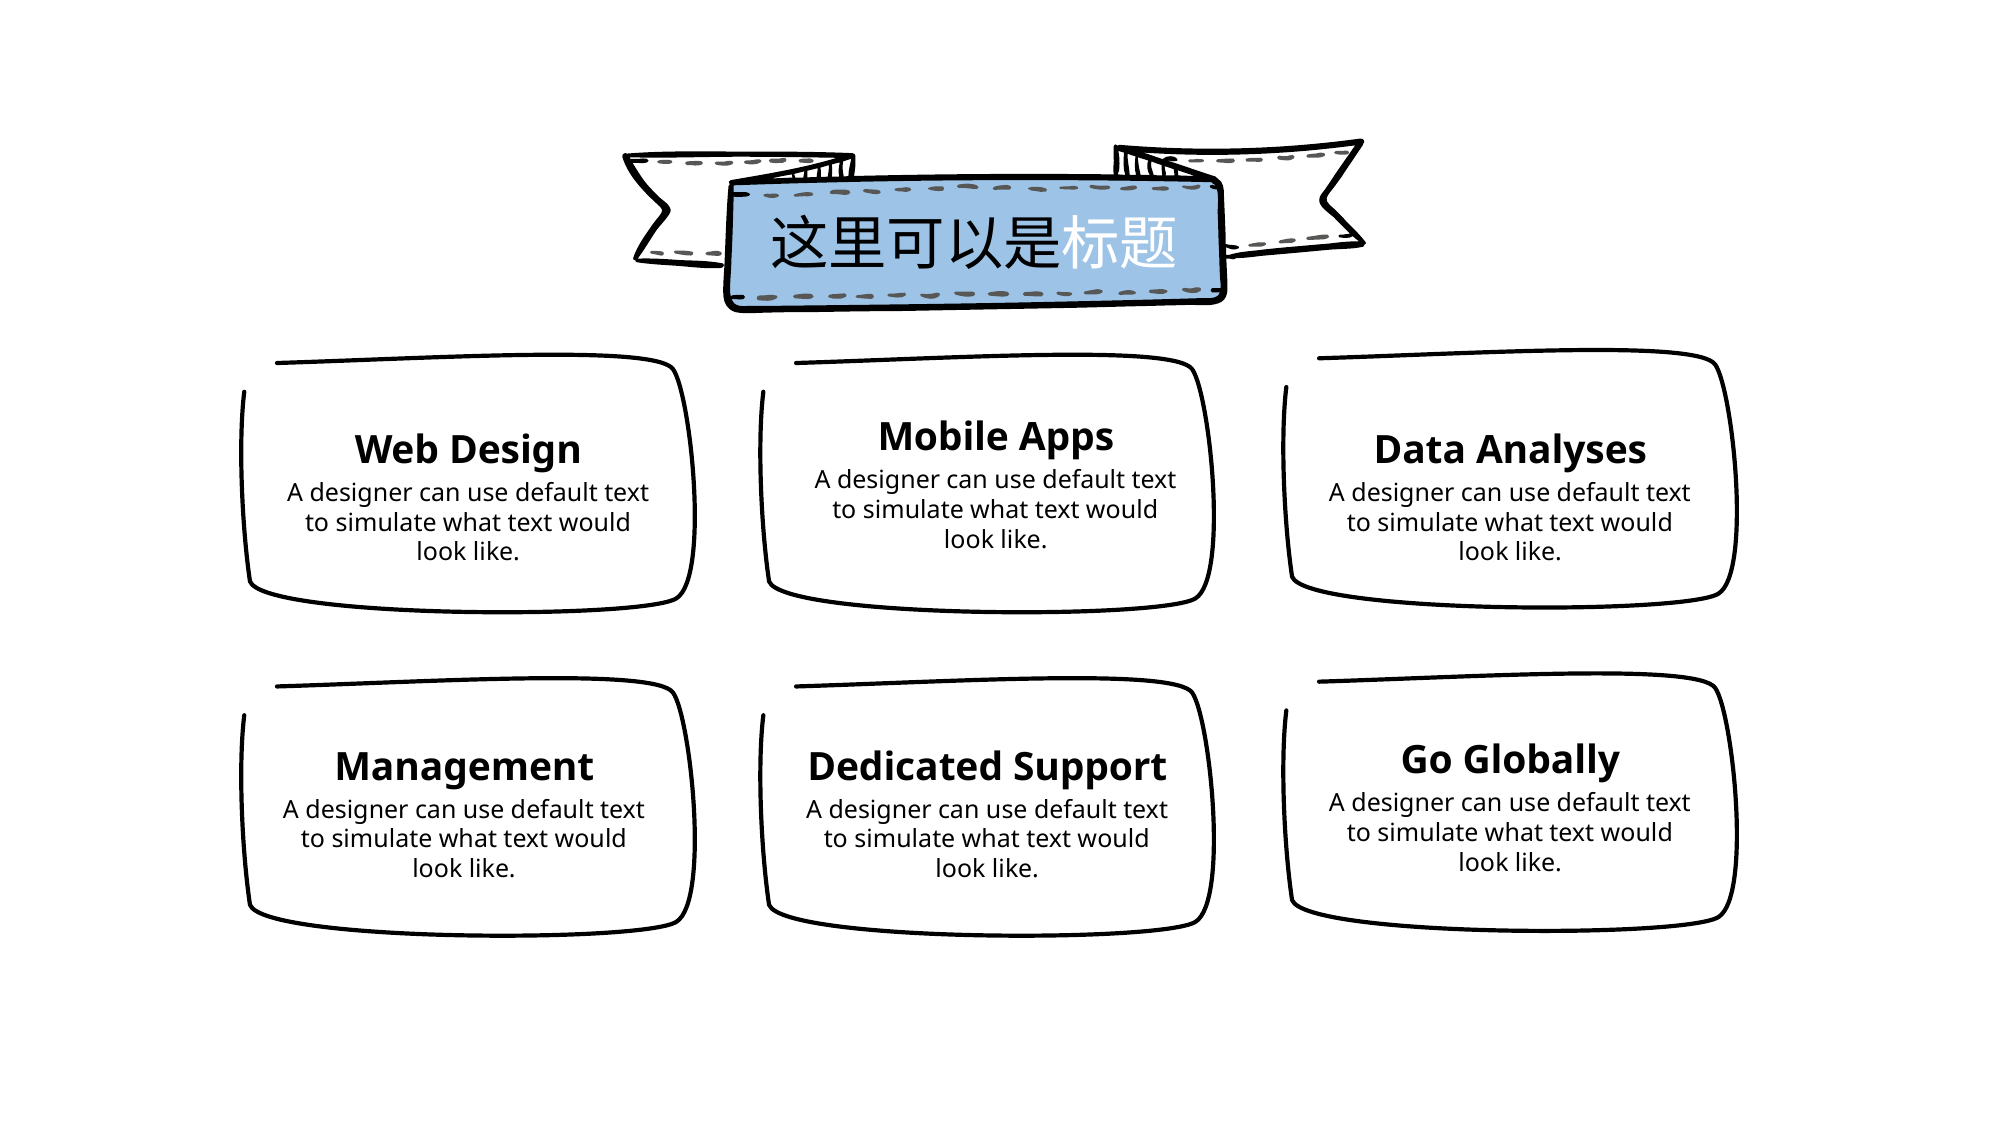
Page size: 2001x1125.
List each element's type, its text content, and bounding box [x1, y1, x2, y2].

text_box [1282, 672, 1738, 932]
text_box [240, 353, 696, 614]
text_box Mobile Apps A designer can use default text to simulate what text would look like. [789, 404, 1203, 561]
text_box [759, 677, 1215, 937]
text_box Web Design A designer can use default text to simulate what text would look like. [261, 417, 675, 574]
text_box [621, 138, 1367, 315]
text_box Dedicated Support A designer can use default text to simulate what text would look like. [780, 734, 1194, 891]
text_box Management A designer can use default text to simulate what text would look like. [257, 734, 671, 891]
text_box Go Globally A designer can use default text to simulate what text would look like. [1303, 727, 1717, 884]
text_box Data Analyses A designer can use default text to simulate what text would look like. [1303, 417, 1717, 574]
text_box [1282, 348, 1738, 609]
text_box [759, 353, 1215, 614]
text_box [240, 677, 696, 937]
